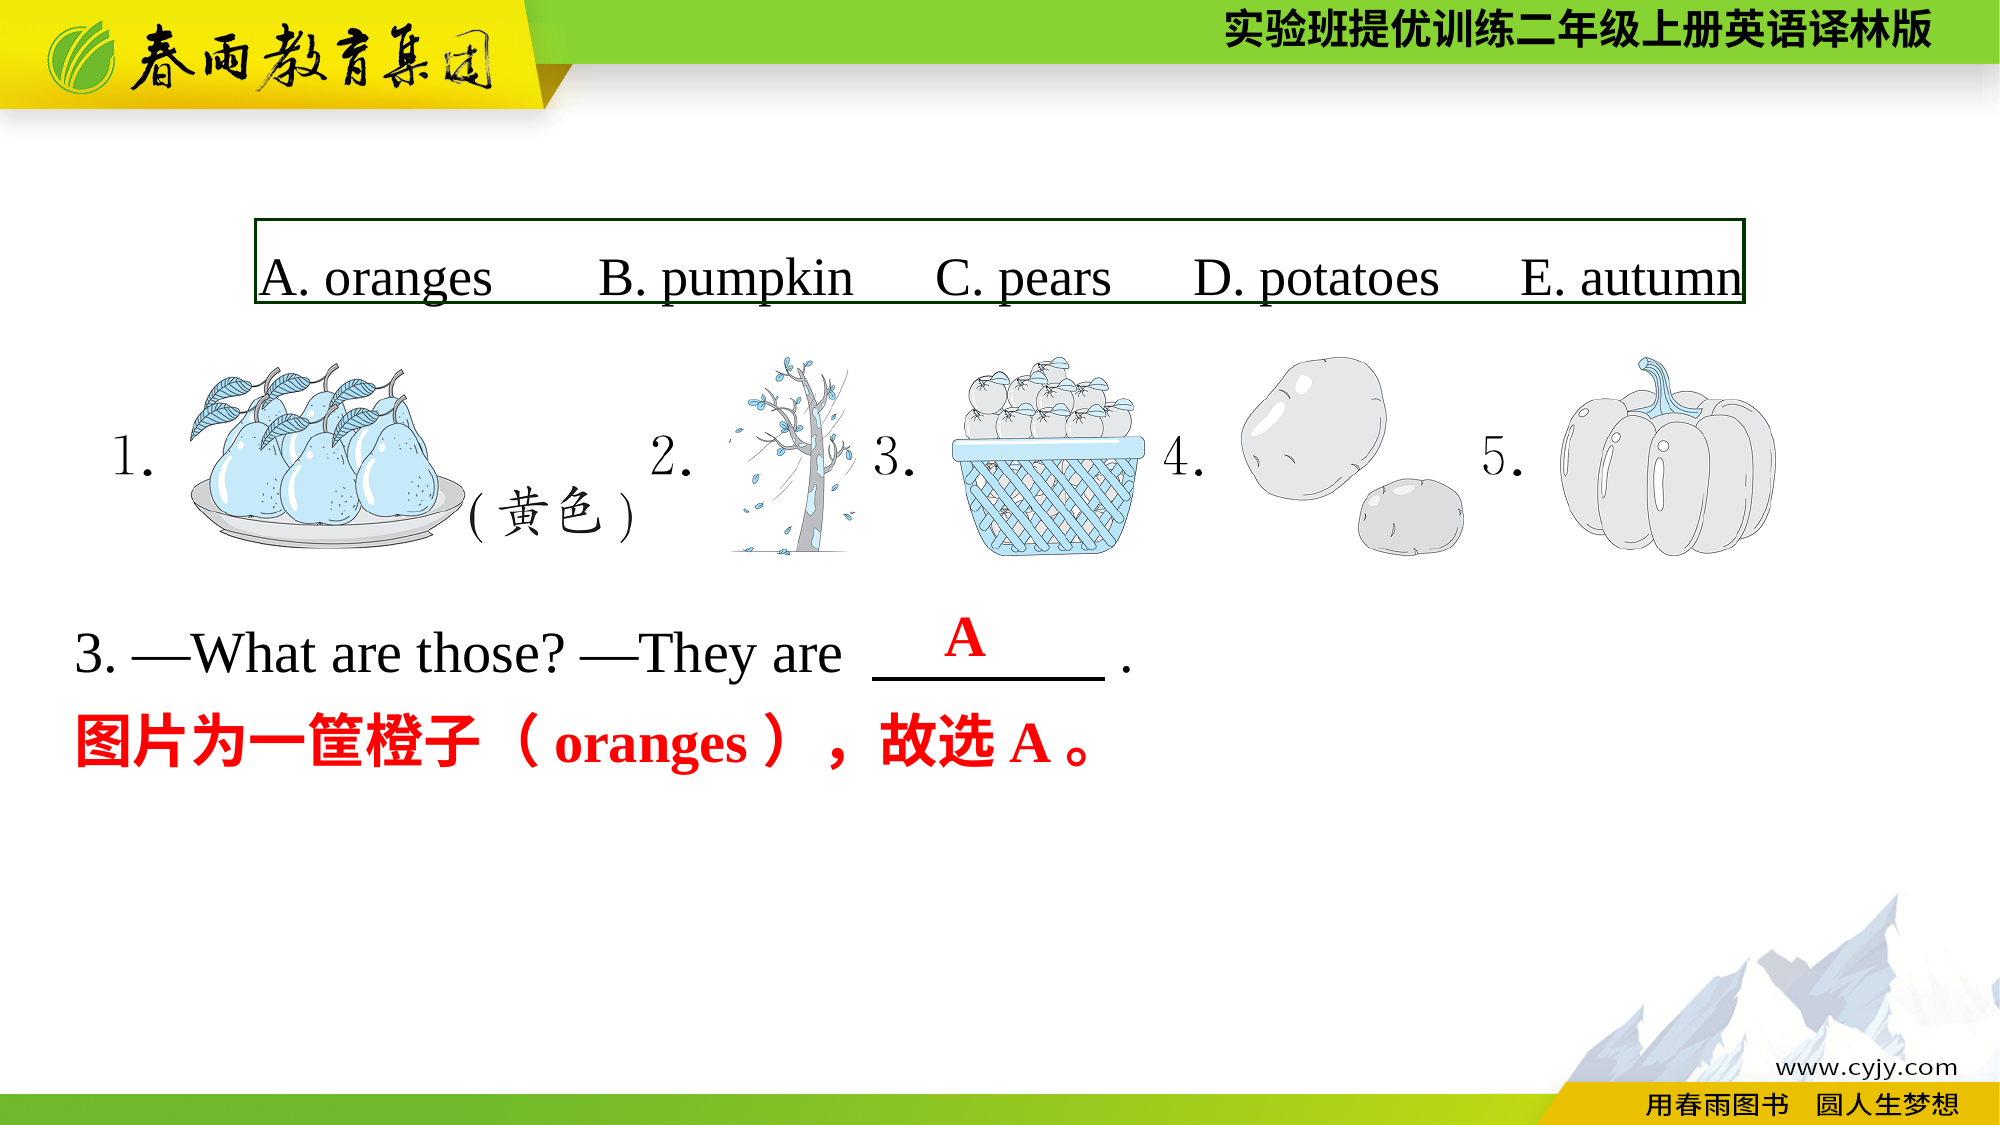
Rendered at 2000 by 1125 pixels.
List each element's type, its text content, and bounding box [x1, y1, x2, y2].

list A. oranges B. pumpkin C. pears D. potatoes E. autumn [59, 201, 1944, 303]
text_box A [929, 597, 1013, 676]
picture [0, 0, 2000, 1125]
text_box 3. —What are those? —They are . [59, 571, 1944, 797]
text_box [255, 219, 1745, 303]
text_box 图片为一筐橙子（oranges），故选A。 [59, 697, 1201, 782]
